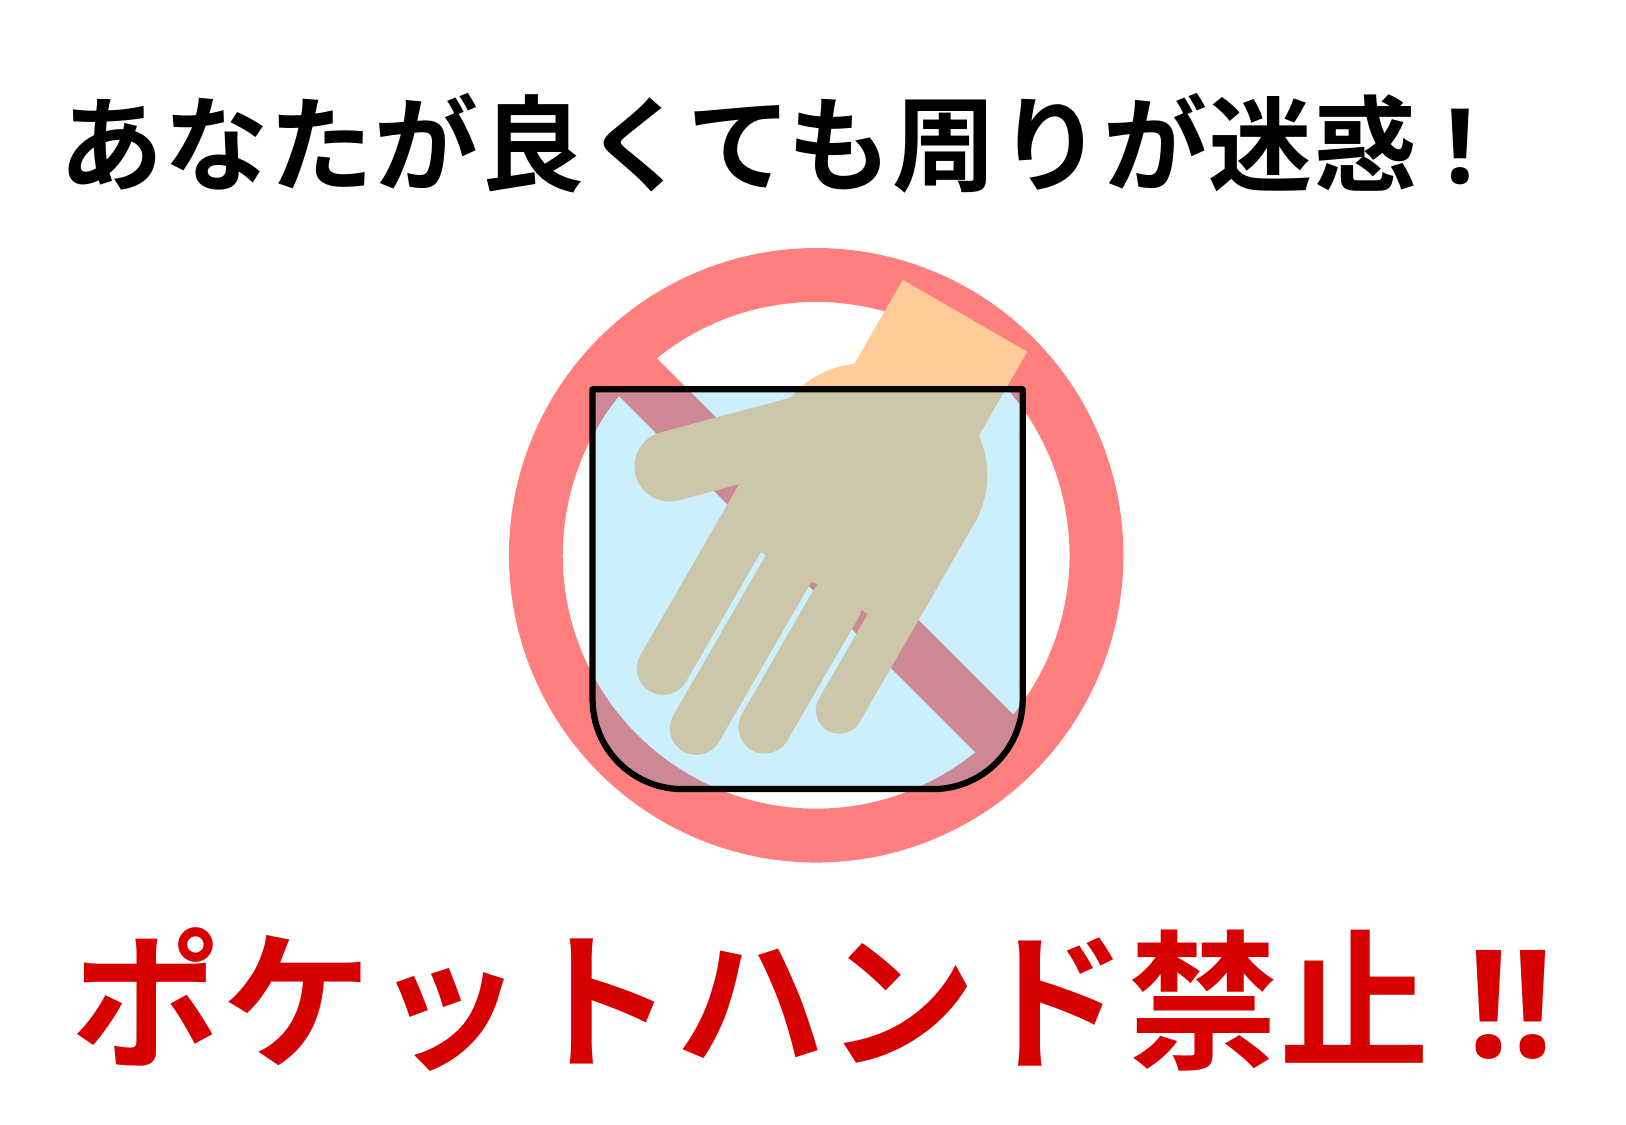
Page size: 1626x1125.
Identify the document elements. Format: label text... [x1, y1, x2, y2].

text_box ポケットハンド禁止!! [0, 900, 1625, 1096]
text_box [508, 247, 1124, 863]
text_box あなたが良くても周りが迷惑! [44, 71, 1588, 212]
